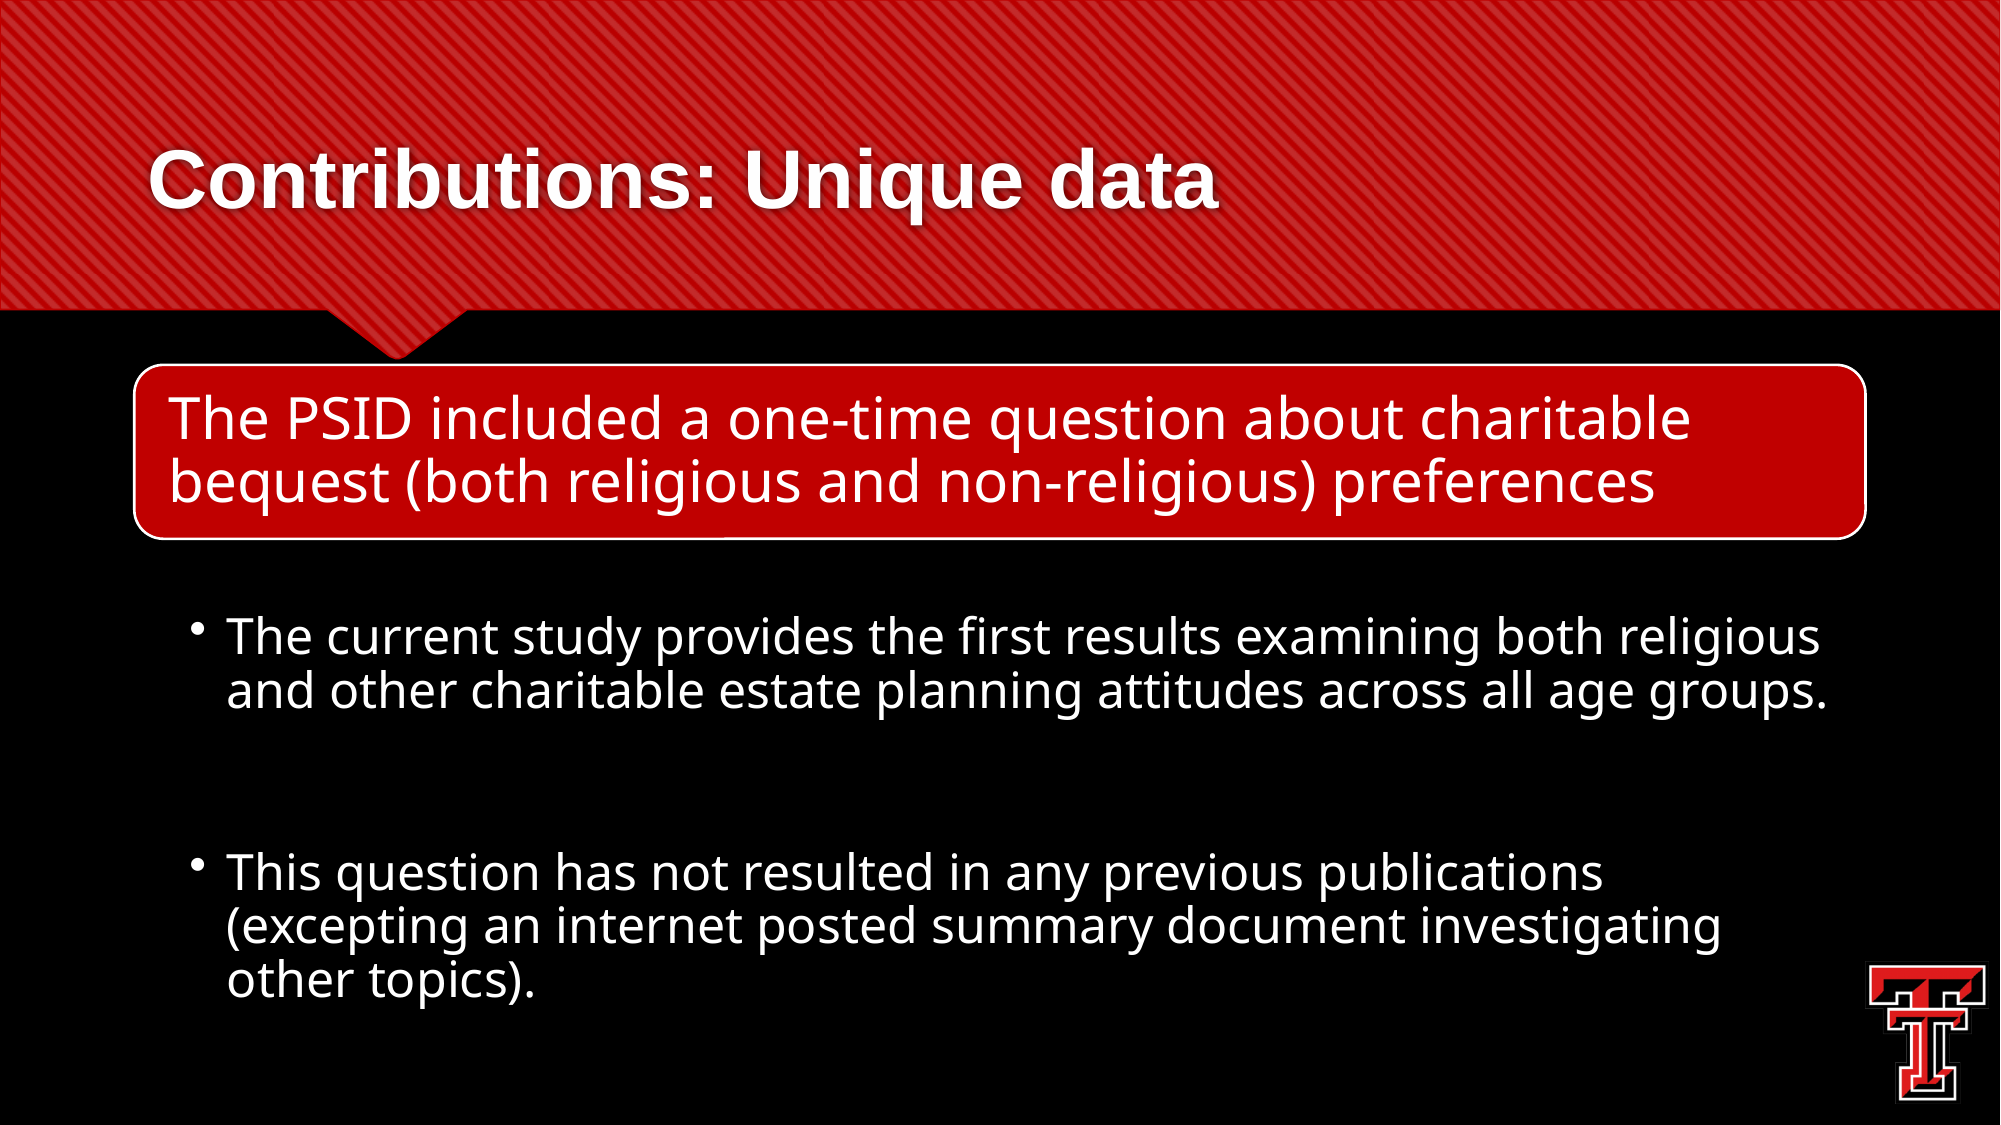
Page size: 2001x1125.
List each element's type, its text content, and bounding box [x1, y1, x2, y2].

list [134, 364, 1866, 1002]
picture [1865, 960, 1989, 1105]
title Contributions: Unique data [132, 73, 1868, 233]
